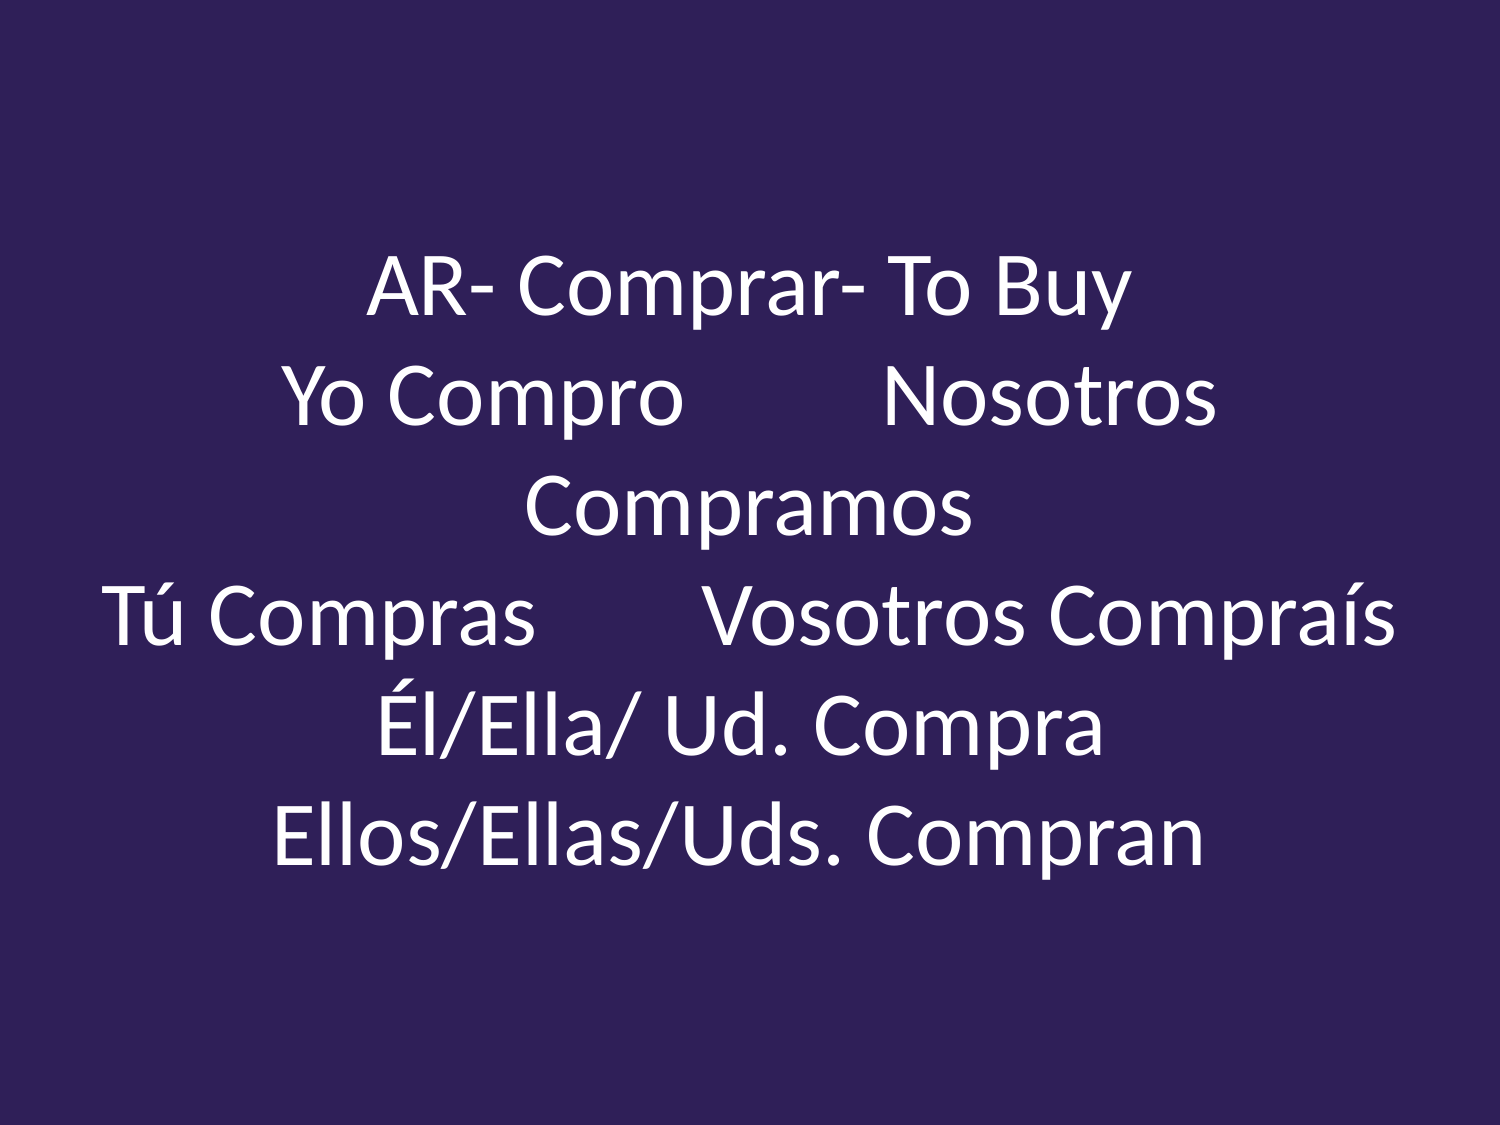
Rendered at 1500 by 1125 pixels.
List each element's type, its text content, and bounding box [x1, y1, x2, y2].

title AR- Comprar- To Buy Yo Compro Nosotros Compramos Tú Compras Vosotros Compraís Él/Ella/ Ud. Compra Ellos/Ellas/Uds. Compran [75, 45, 1425, 1063]
